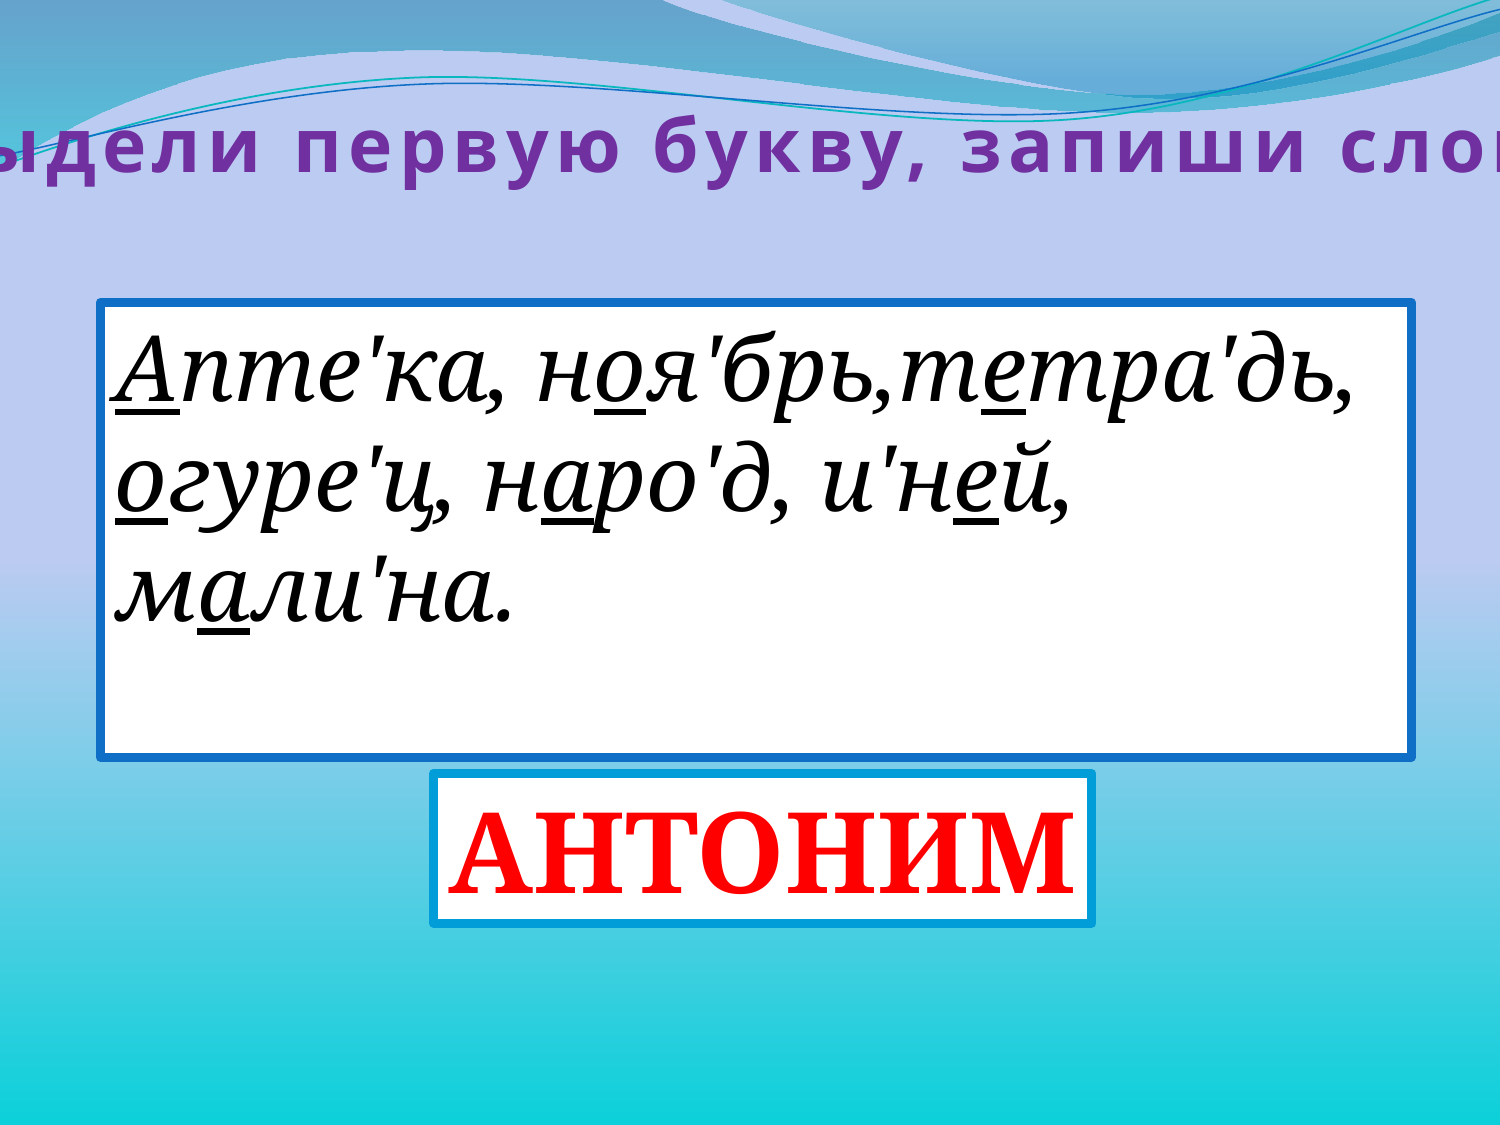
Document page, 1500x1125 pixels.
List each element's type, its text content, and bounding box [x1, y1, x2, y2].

text_box антоним [429, 769, 1096, 928]
text_box Апте'ка, ноя'брь,тетра'дь, огуре'ц, наро'д, и'ней, мали'на. [96, 298, 1416, 762]
text_box Выдели первую букву, запиши слово: [0, 90, 1500, 195]
